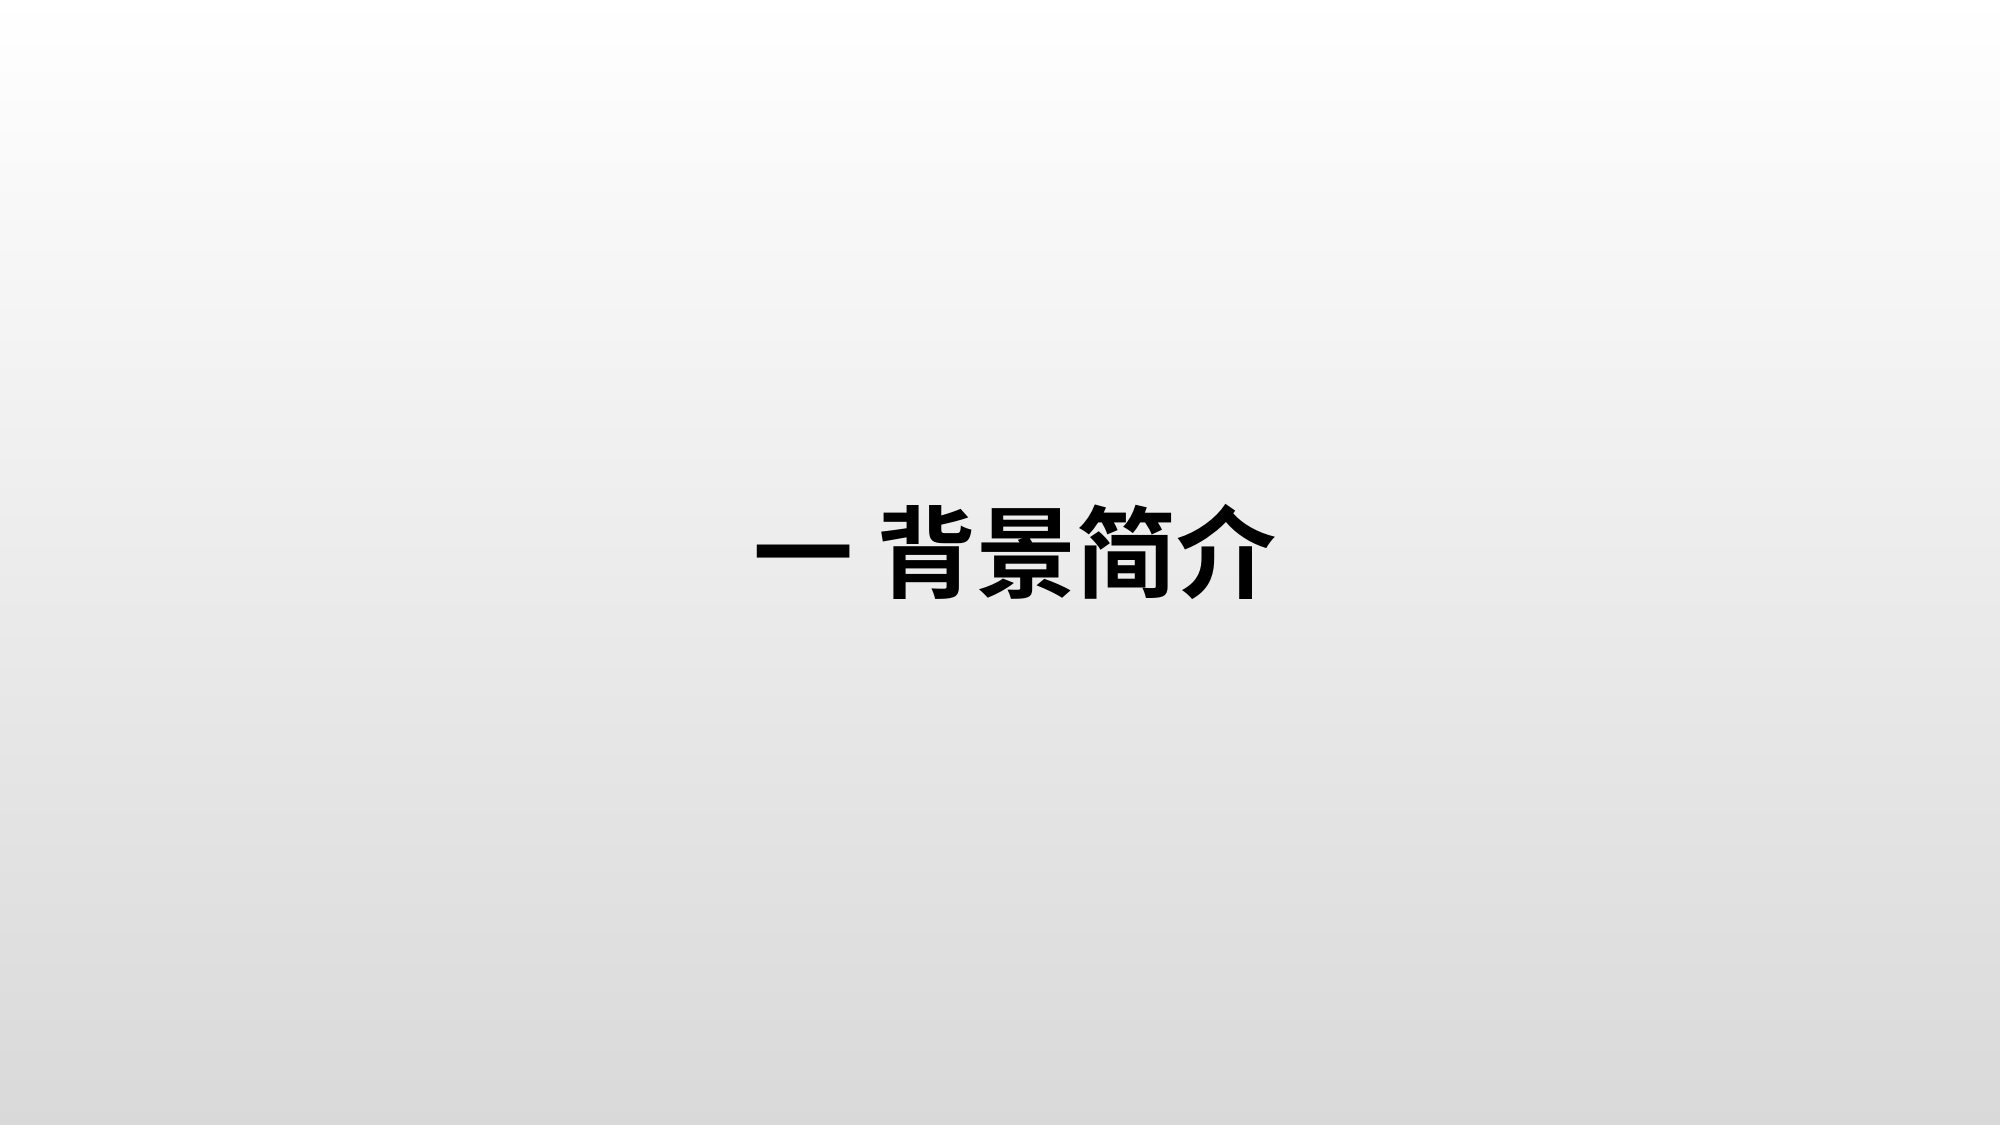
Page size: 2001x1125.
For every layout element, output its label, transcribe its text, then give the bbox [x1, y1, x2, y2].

text_box 一 背景简介 [456, 459, 1543, 572]
